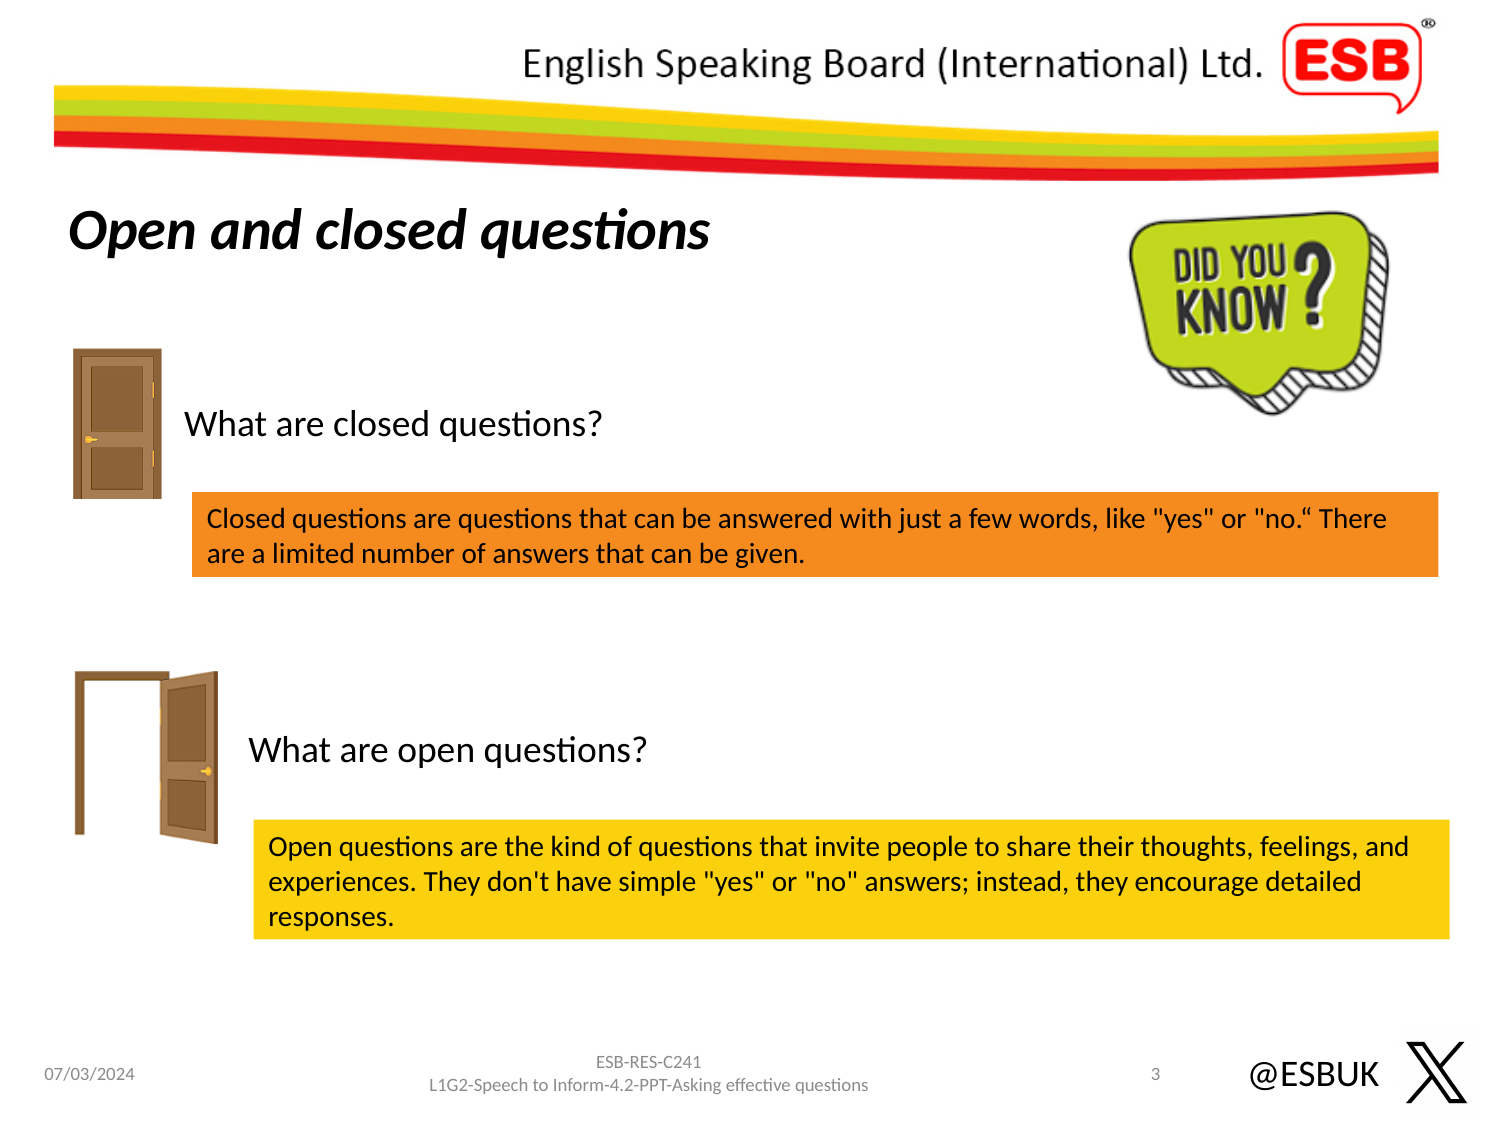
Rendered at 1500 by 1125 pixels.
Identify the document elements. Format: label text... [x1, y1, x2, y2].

picture [66, 340, 170, 505]
footer ESB-RES-C241 L1G2-Speech to Inform-4.2-PPT-Asking effective questions [395, 1042, 902, 1103]
text_box What are closed questions? [170, 392, 1000, 452]
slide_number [29, 1042, 367, 1103]
text_box Closed questions are questions that can be answered with just a few words, like "yes" or "no.“ There are a limited number of answers that can be given. [192, 492, 1439, 577]
picture [0, 0, 1500, 189]
picture [1398, 1029, 1479, 1116]
picture [50, 656, 244, 868]
slide_number 3 [930, 1042, 1176, 1103]
text_box What are open questions? [244, 717, 1064, 778]
picture [1112, 193, 1416, 431]
text_box Open questions are the kind of questions that invite people to share their thoughts, feelings, and experiences. They don't have simple "yes" or "no" answers; instead, they encourage detailed responses. [253, 819, 1450, 940]
title Open and closed questions [53, 183, 1347, 279]
